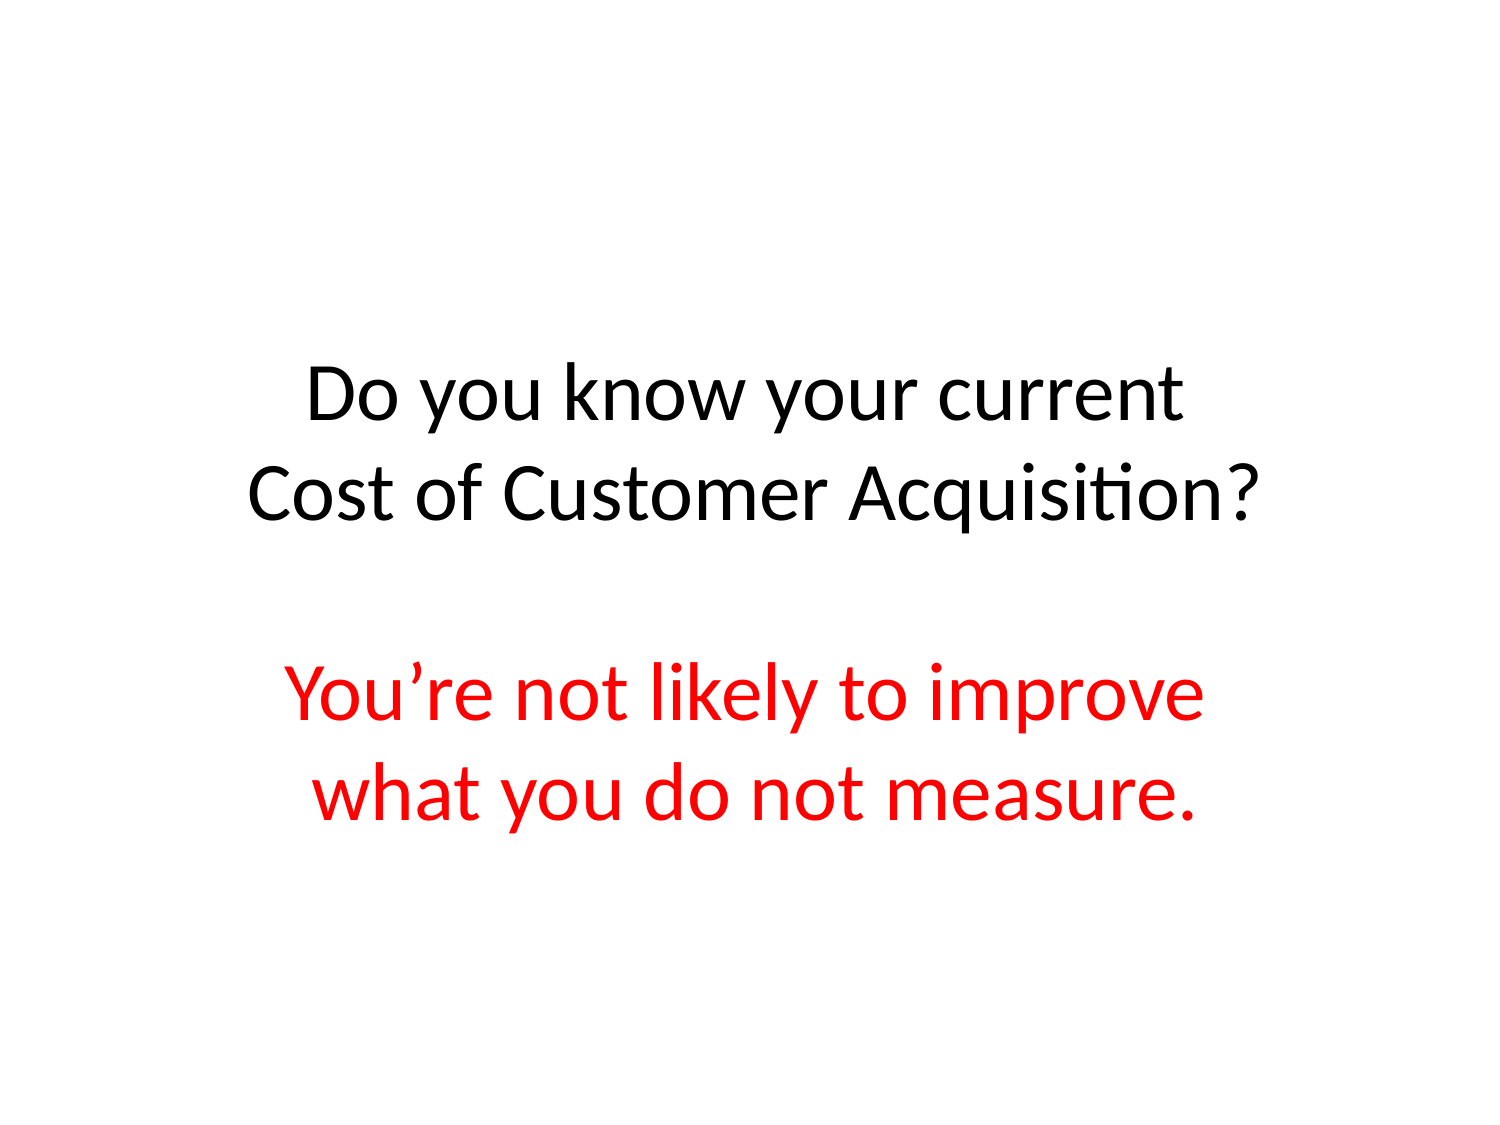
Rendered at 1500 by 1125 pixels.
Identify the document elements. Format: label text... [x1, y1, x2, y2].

text_box Do you know your current Cost of Customer Acquisition? You’re not likely to improve what you do not measure. [33, 329, 1478, 845]
